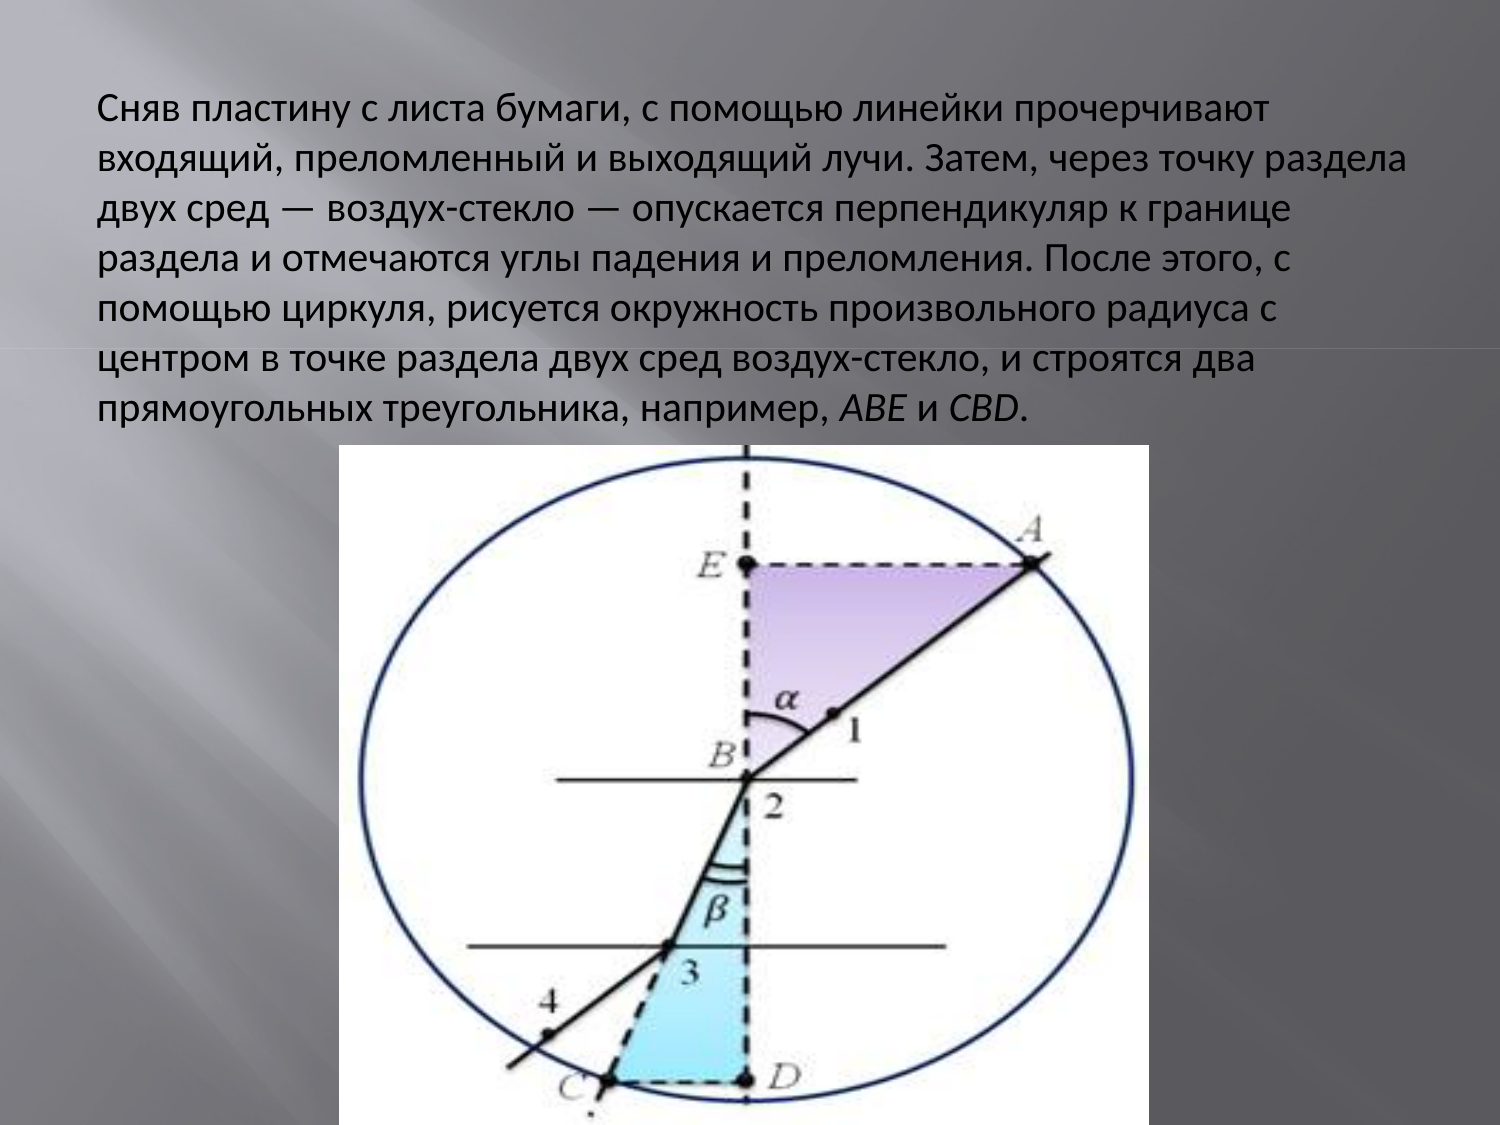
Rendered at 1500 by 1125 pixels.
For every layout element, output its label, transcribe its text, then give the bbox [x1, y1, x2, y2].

text_box Сняв пластину с листа бумаги, с помощью линейки прочерчивают входящий, преломленный и выходящий лучи. Затем, через точку раздела двух сред — воздух-стекло — опускается перпендикуляр к границе раздела и отмечаются углы падения и преломления. После этого, с помощью циркуля, рисуется окружность произвольного радиуса с центром в точке раздела двух сред воздух-стекло, и строятся два прямоугольных треугольника, например, ABE и CBD. [81, 349, 1430, 483]
text_box Сняв пластину с листа бумаги, с помощью линейки прочерчивают входящий, преломленный и выходящий лучи. Затем, через точку раздела двух сред — воздух-стекло — опускается перпендикуляр к границе раздела и отмечаются углы падения и преломления. После этого, с помощью циркуля, рисуется окружность произвольного радиуса с центром в точке раздела двух сред воздух-стекло, и строятся два прямоугольных треугольника, например, ABE и CBD. [81, 72, 1430, 348]
picture [339, 445, 1149, 1125]
